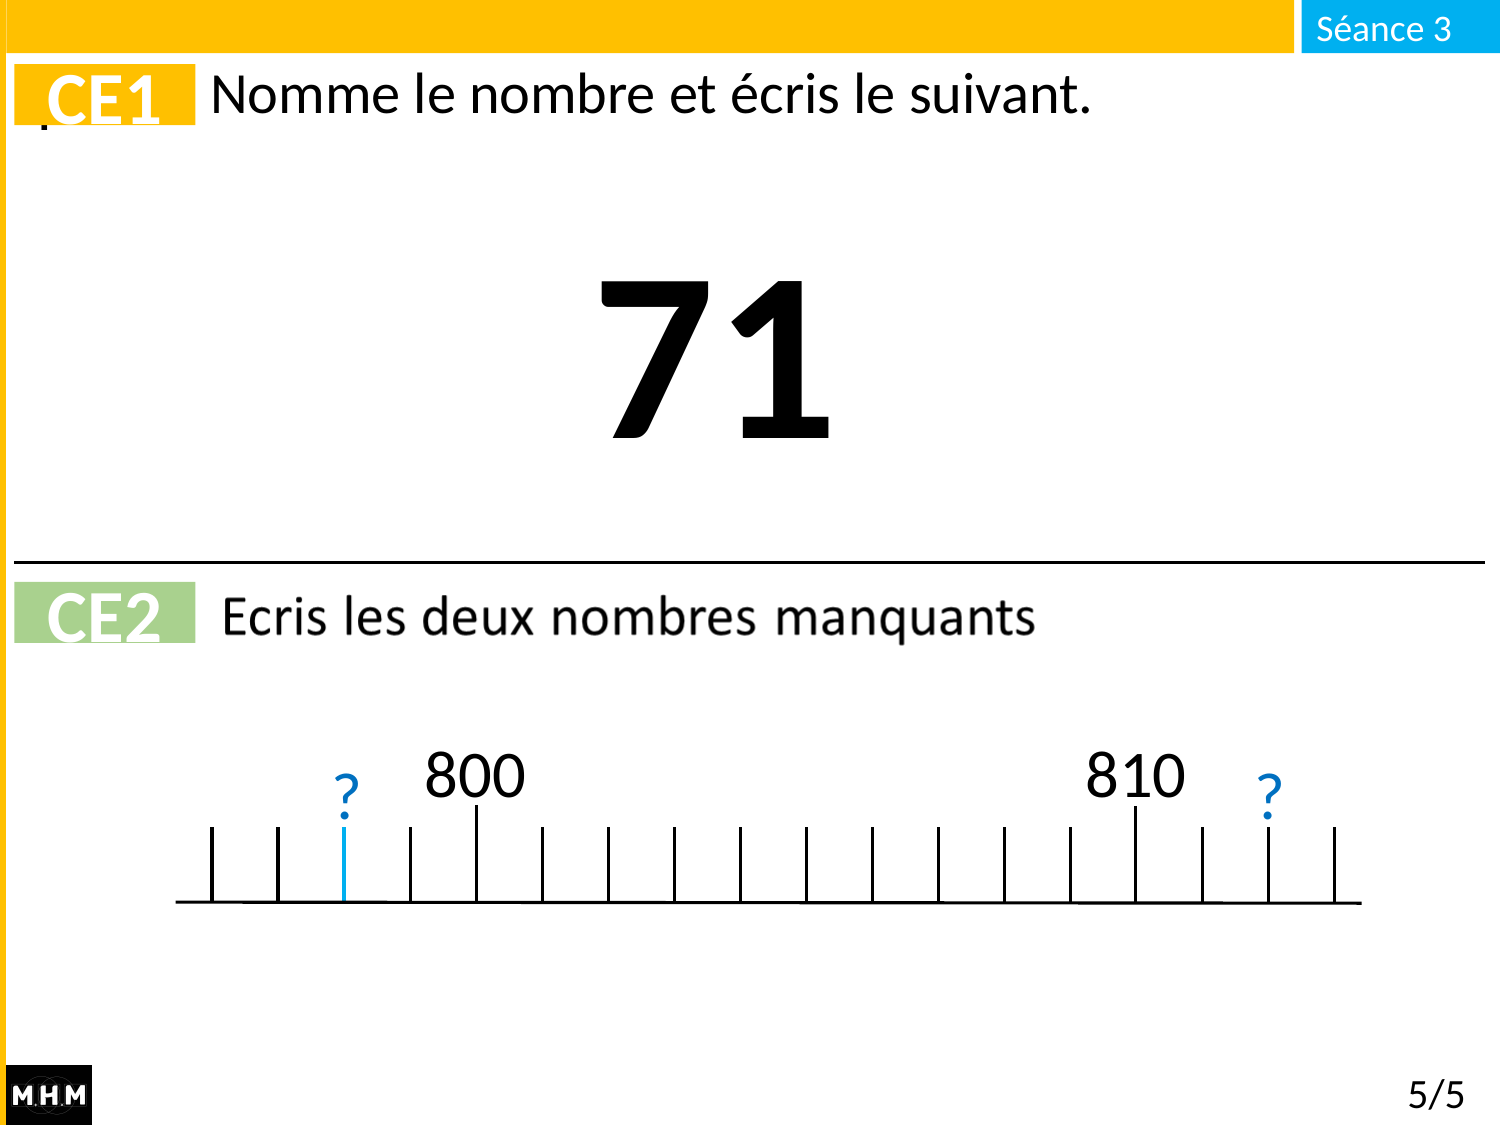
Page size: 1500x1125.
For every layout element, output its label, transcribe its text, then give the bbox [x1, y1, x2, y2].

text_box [175, 723, 1362, 904]
text_box CE2 [13, 581, 185, 644]
text_box CE1 [13, 63, 196, 126]
title Nomme le nombre et écris le suivant. [195, 50, 1490, 139]
text_box 71 [564, 189, 867, 495]
picture [185, 562, 1500, 687]
picture [6, 1065, 92, 1125]
list 5/5 [1373, 1064, 1500, 1125]
